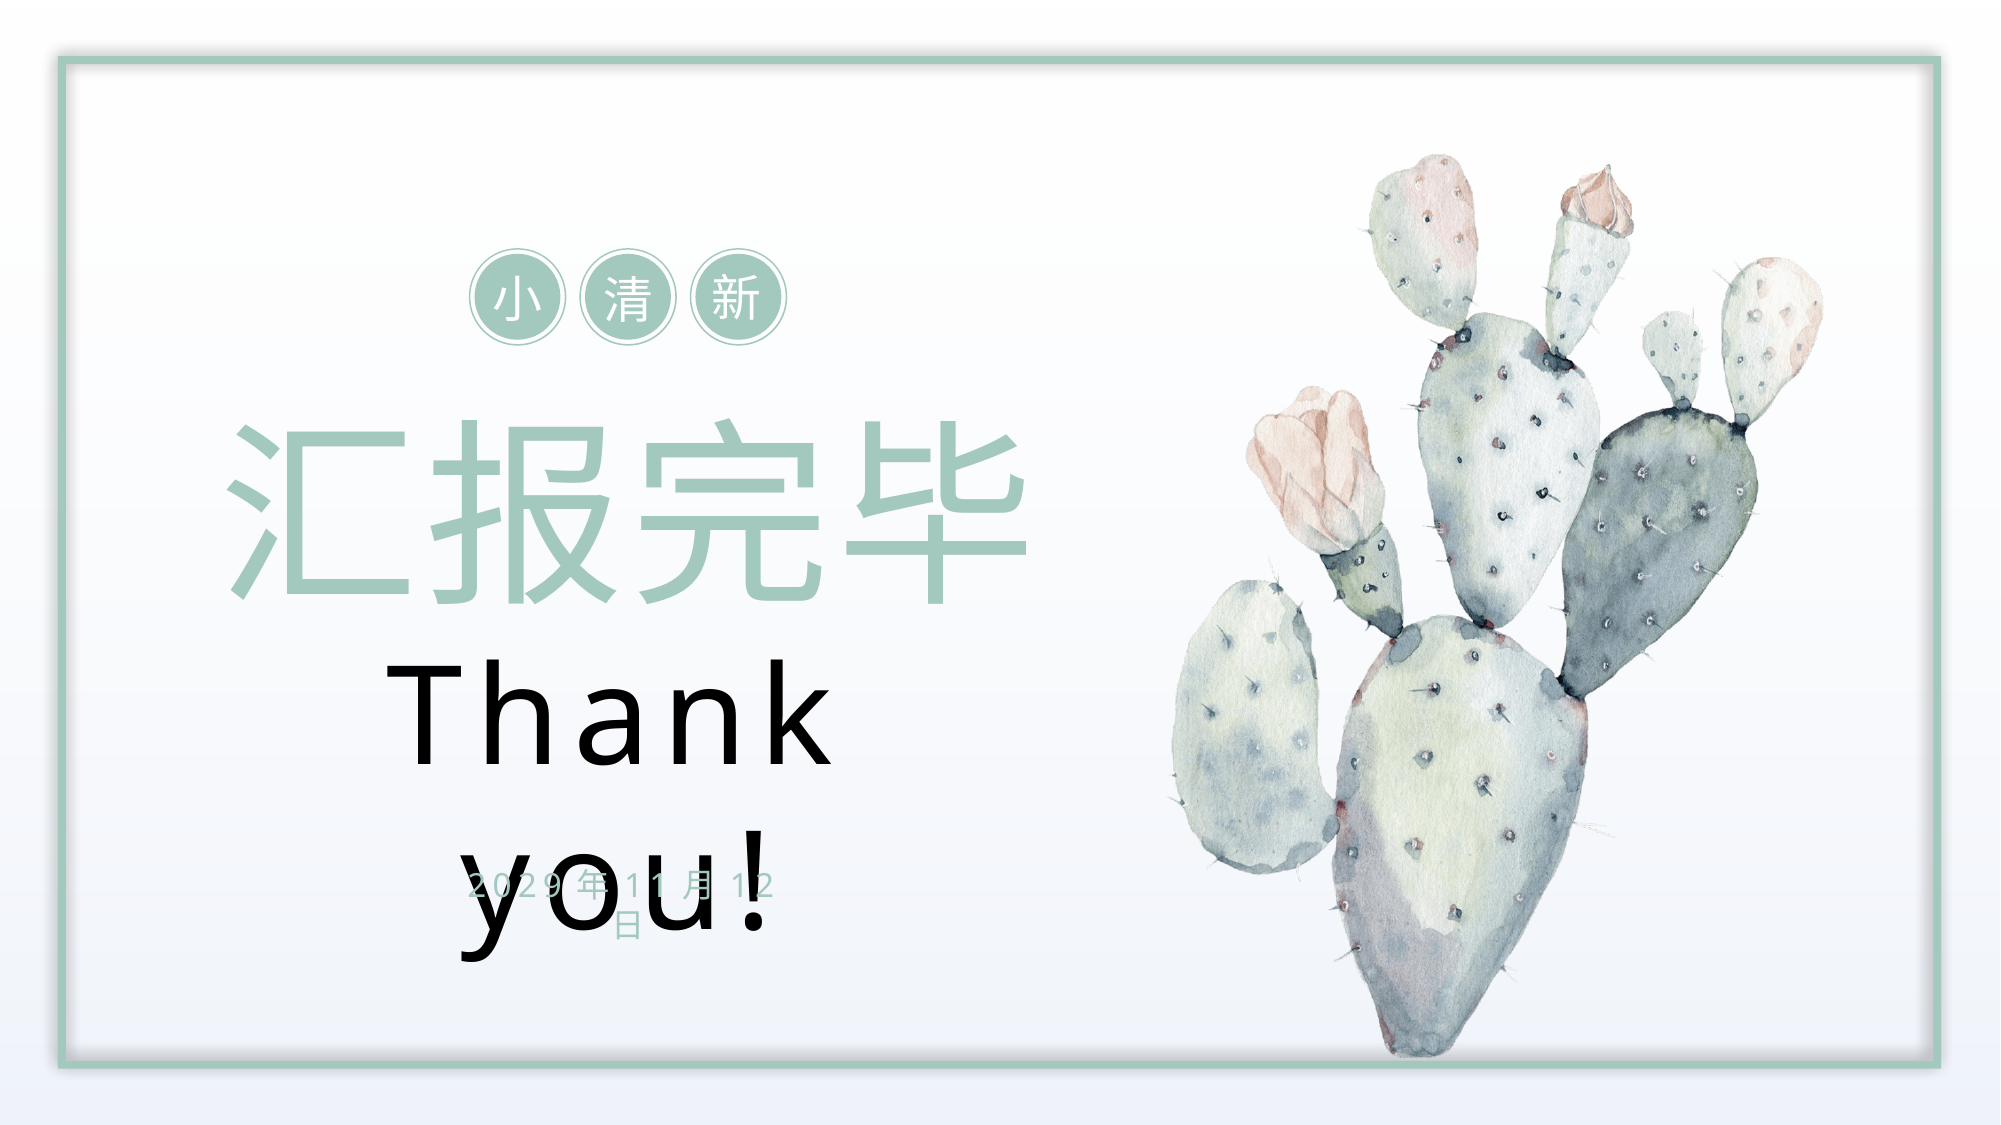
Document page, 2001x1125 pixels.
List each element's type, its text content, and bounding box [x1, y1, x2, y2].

picture [1165, 148, 1827, 1058]
text_box 2029年11月12日 [439, 856, 817, 952]
text_box 汇报完毕 [173, 381, 1083, 636]
text_box Thank you! [139, 619, 1019, 964]
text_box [468, 248, 788, 346]
